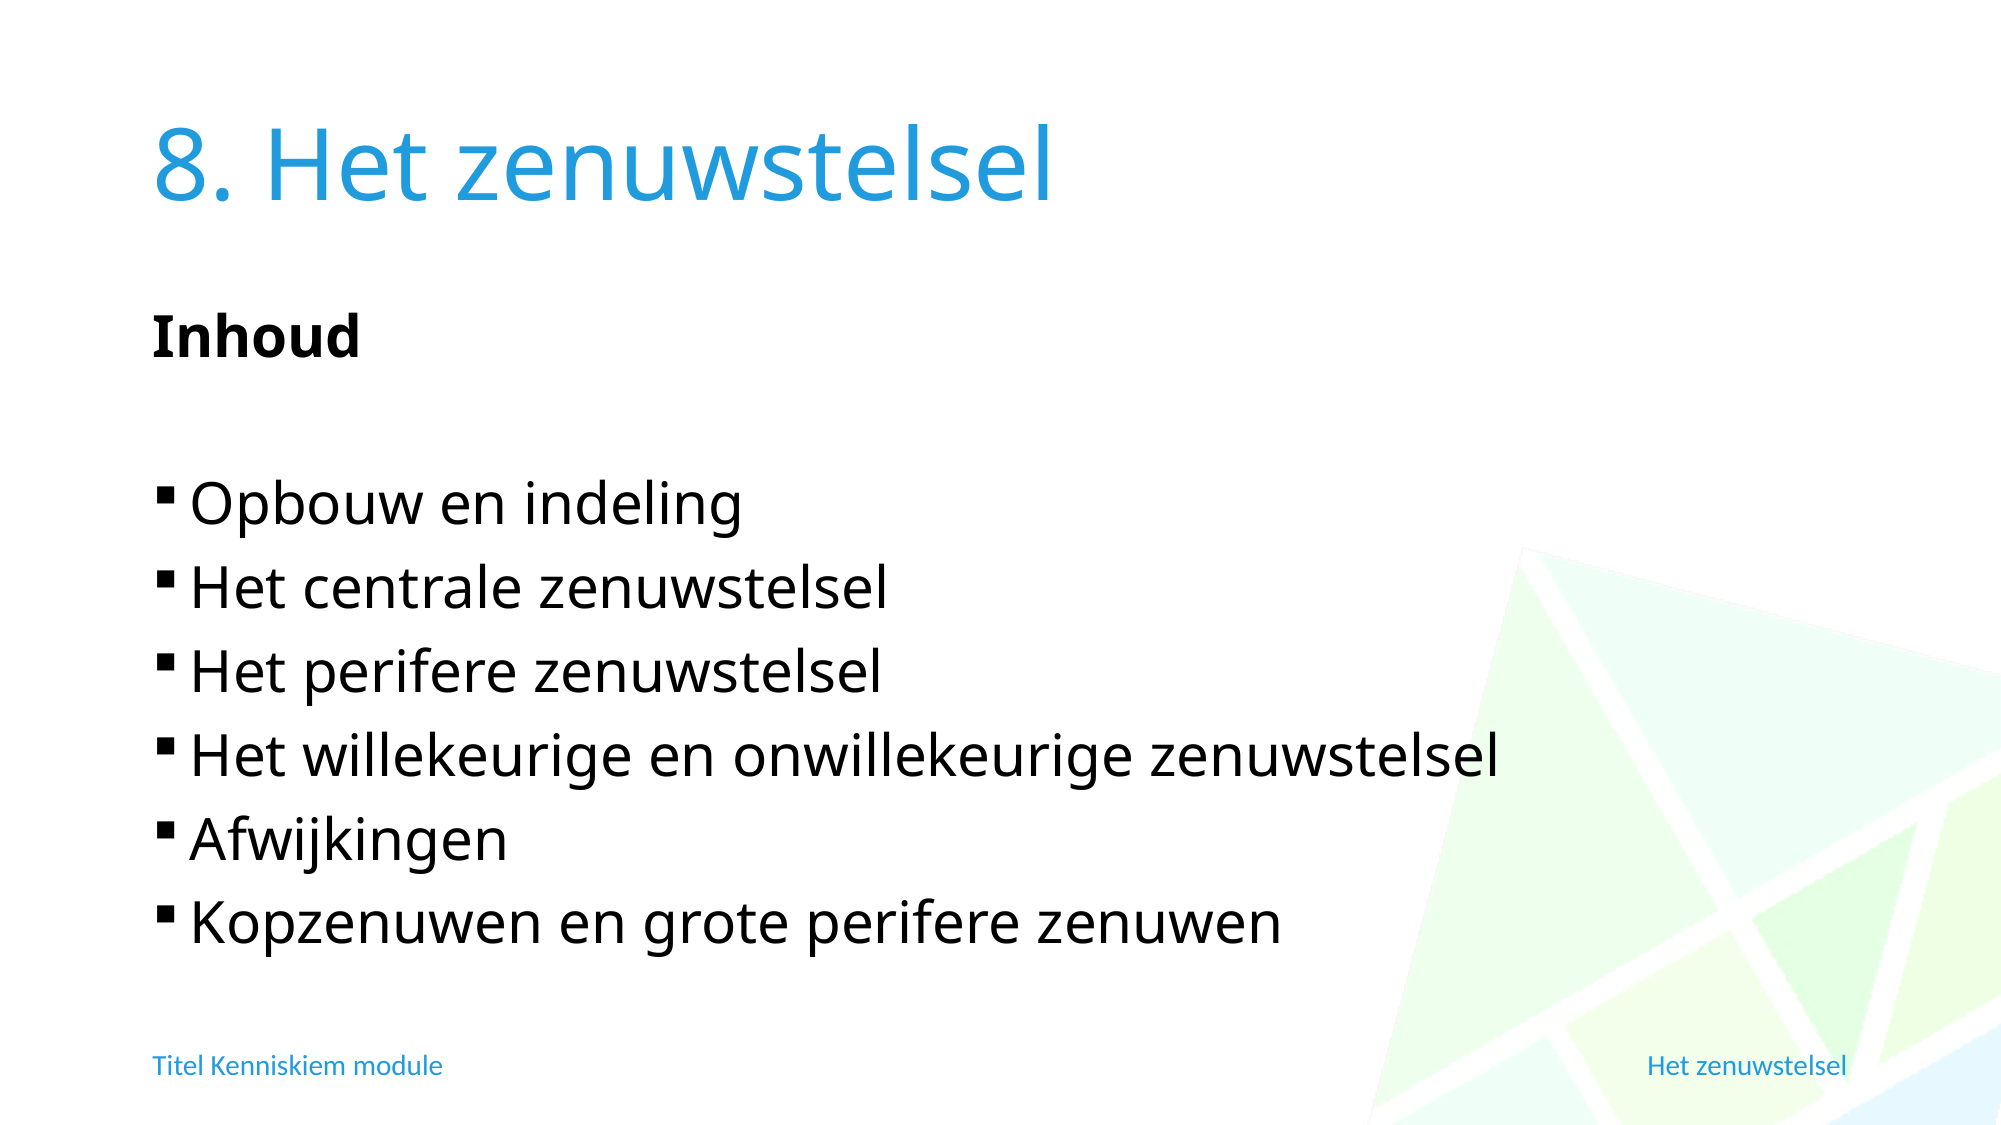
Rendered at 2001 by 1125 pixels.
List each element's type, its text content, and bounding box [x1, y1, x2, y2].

list Het zenuwstelsel [1412, 1042, 1863, 1103]
list Titel Kenniskiem module [137, 1042, 588, 1103]
list Inhoud Opbouw en indeling Het centrale zenuwstelsel Het perifere zenuwstelsel Het willekeurige en onwillekeurige zenuwstelsel Afwijkingen Kopzenuwen en grote perifere zenuwen [137, 299, 1863, 1014]
title 8. Het zenuwstelsel [137, 59, 1863, 278]
